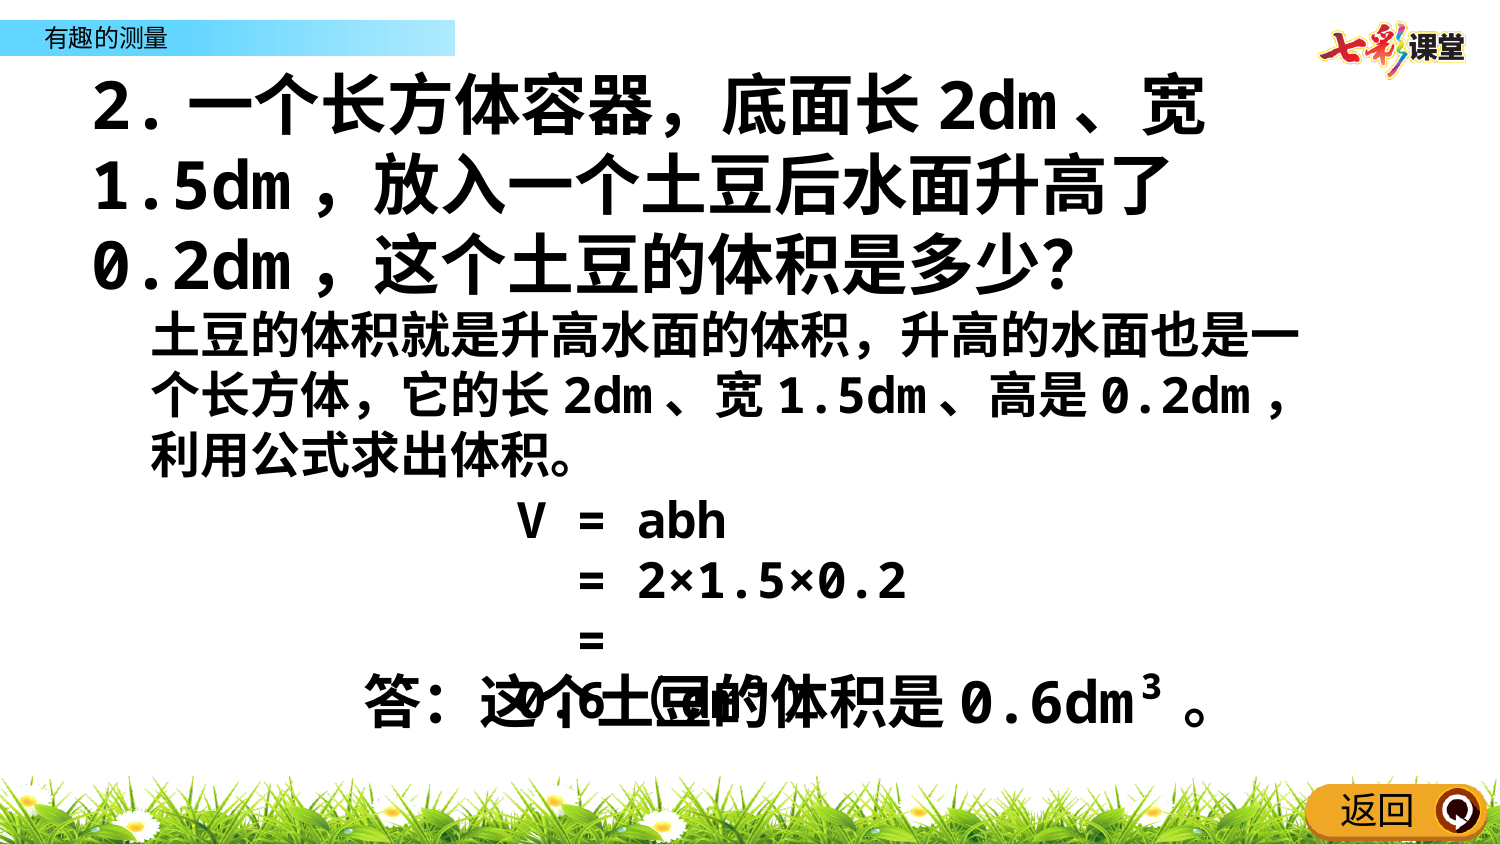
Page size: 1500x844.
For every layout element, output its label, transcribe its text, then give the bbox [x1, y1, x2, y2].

text_box 答：这个土豆的体积是0.6dm³。 [348, 658, 1270, 743]
text_box 2.一个长方体容器，底面长2dm、宽1.5dm，放入一个土豆后水面升高了0.2dm，这个土豆的体积是多少？ [76, 55, 1400, 311]
text_box V = abh = 2×1.5×0.2 = 0.6（dm³） [501, 480, 936, 658]
picture [1316, 20, 1468, 80]
text_box 土豆的体积就是升高水面的体积，升高的水面也是一个长方体，它的长2dm、宽1.5dm、高是0.2dm，利用公式求出体积。 [135, 295, 1329, 491]
picture [0, 776, 1500, 844]
